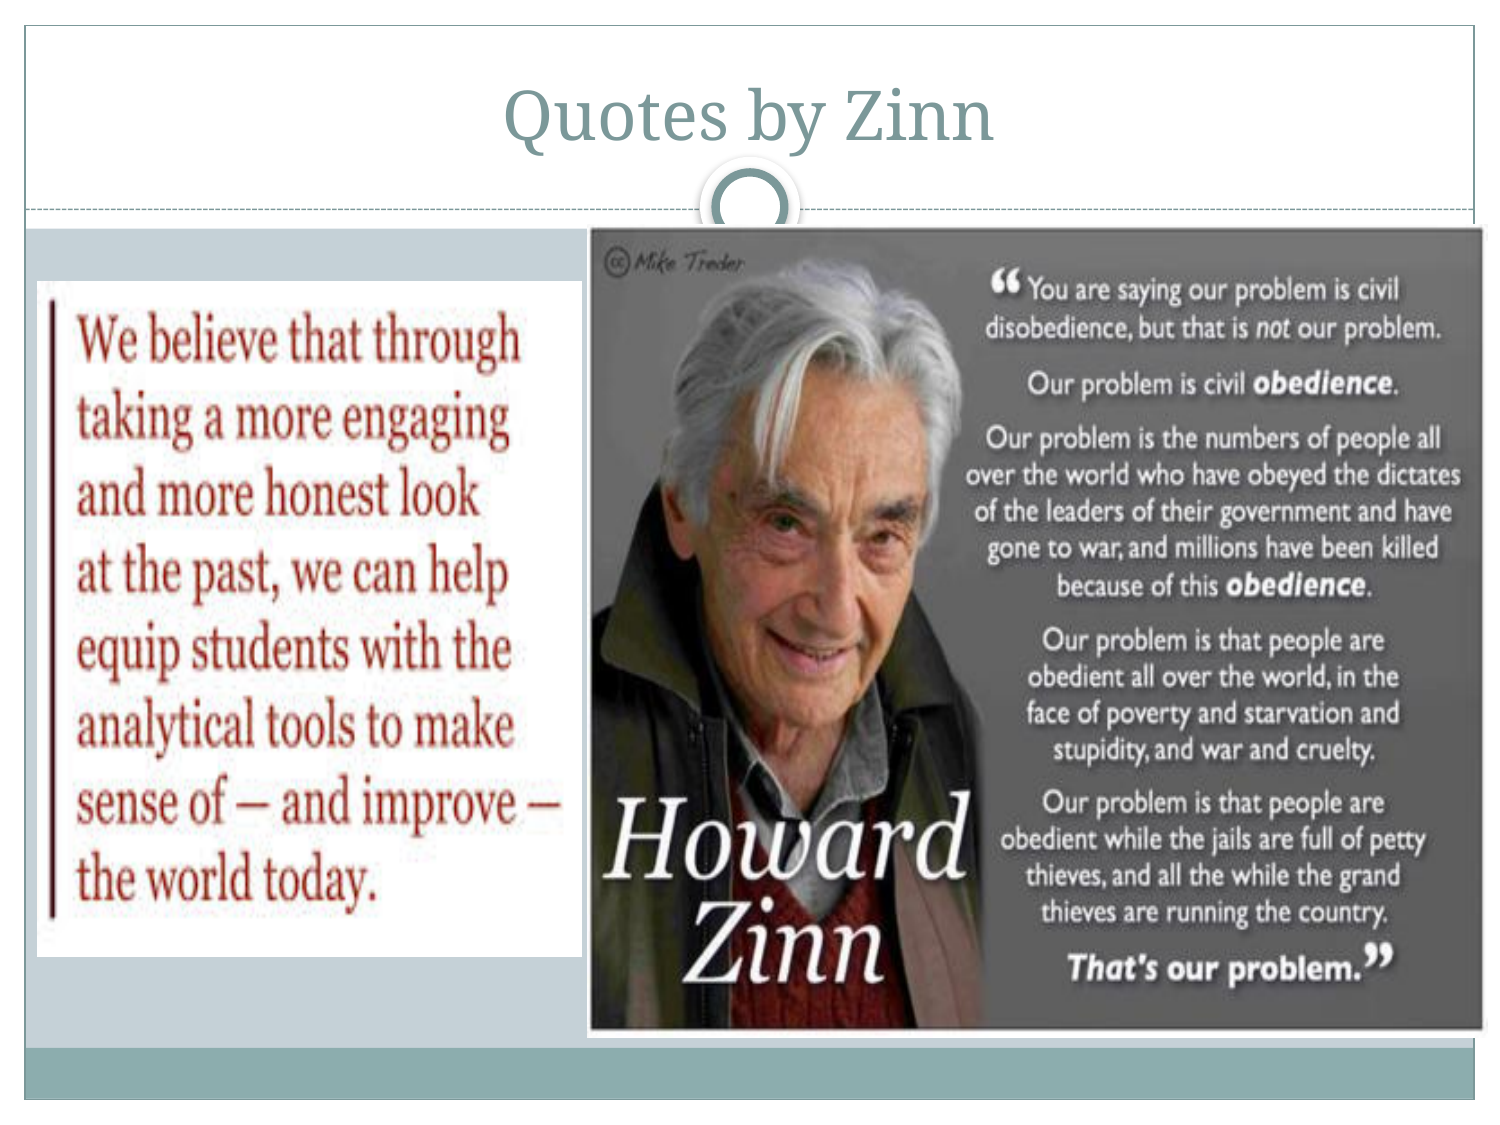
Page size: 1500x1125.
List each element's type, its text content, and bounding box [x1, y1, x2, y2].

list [37, 281, 580, 958]
picture [587, 224, 1488, 1038]
title Quotes by Zinn [49, 37, 1450, 162]
